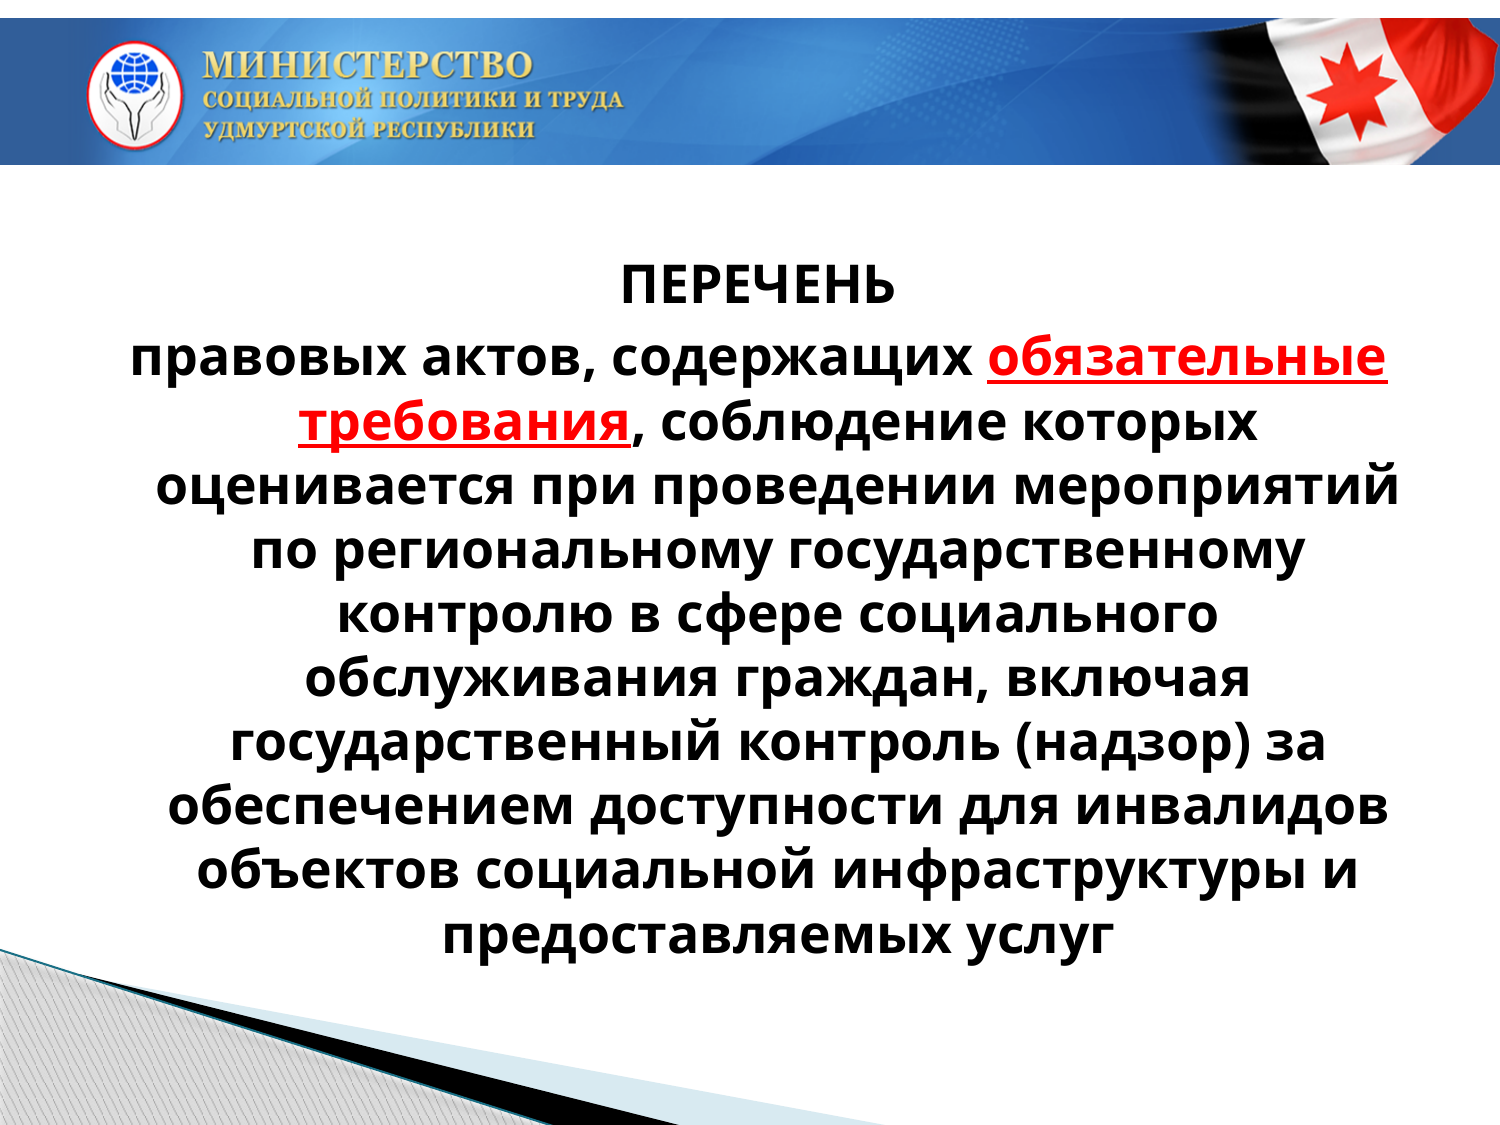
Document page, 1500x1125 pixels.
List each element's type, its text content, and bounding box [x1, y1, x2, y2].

picture [0, 18, 1500, 165]
list ПЕРЕЧЕНЬ правовых актов, содержащих обязательные требования, соблюдение которых оценивается при проведении мероприятий по региональному государственному контролю в сфере социального обслуживания граждан, включая государственный контроль (надзор) за обеспечением доступности для инвалидов объектов социальной инфраструктуры и предоставляемых услуг [75, 243, 1425, 986]
